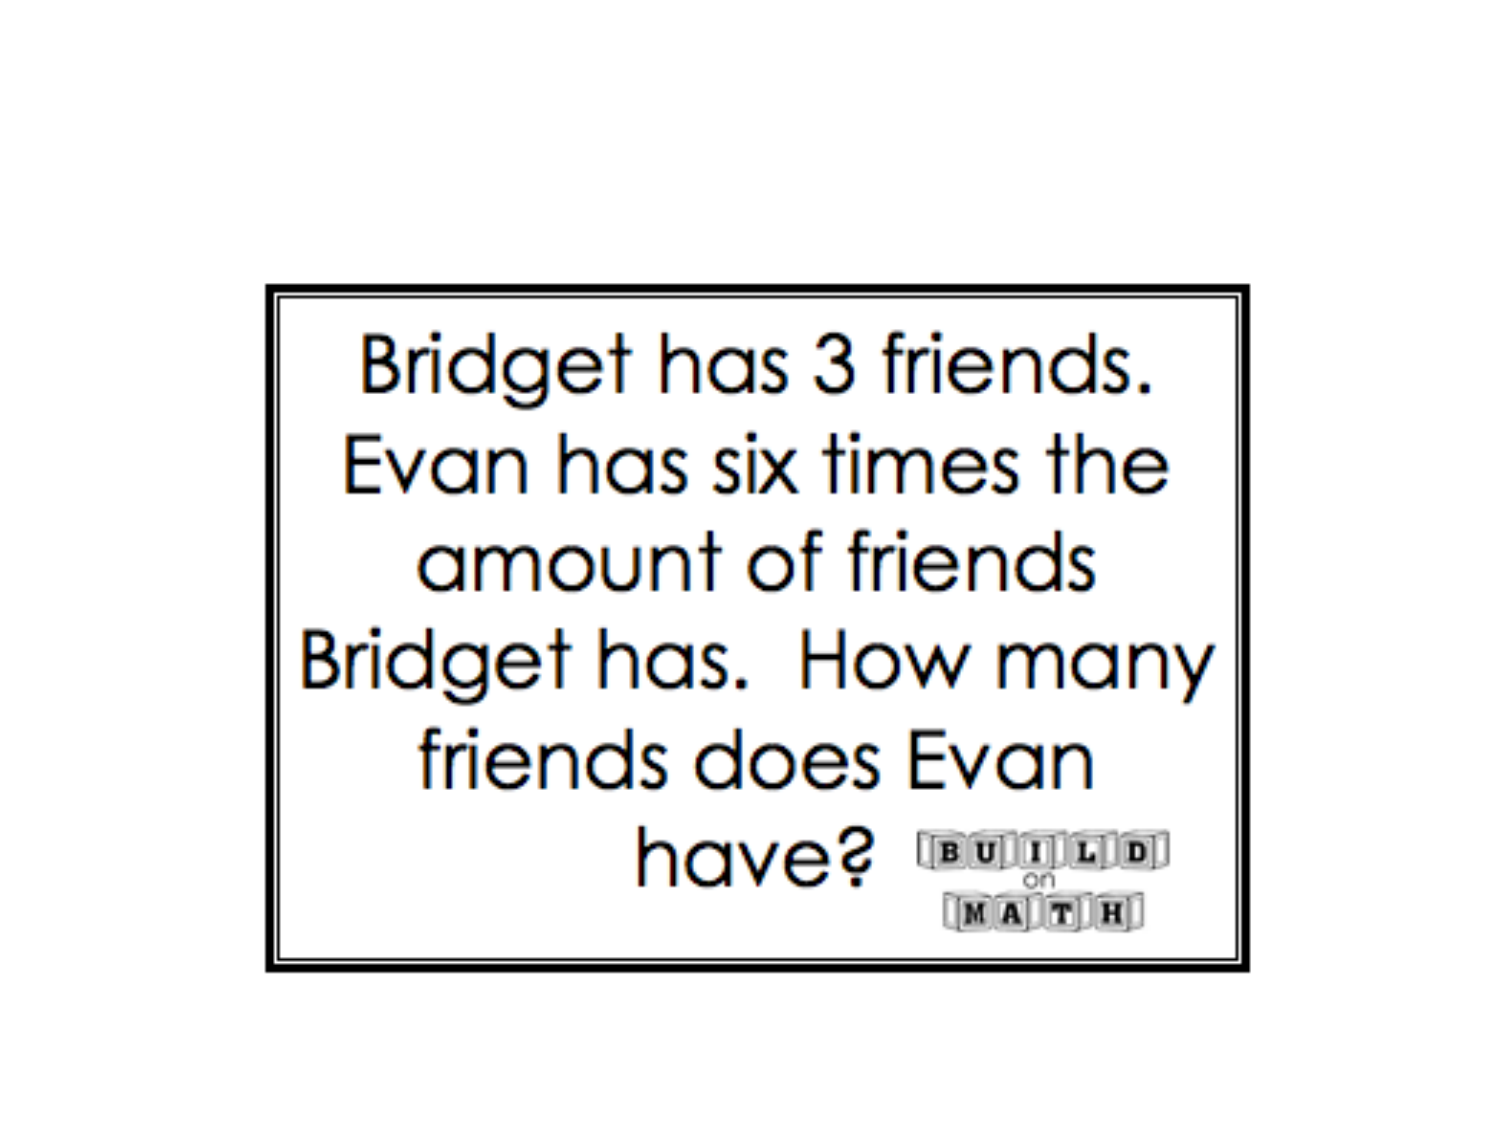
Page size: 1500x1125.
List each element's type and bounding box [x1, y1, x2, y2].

list [74, 262, 1426, 1006]
